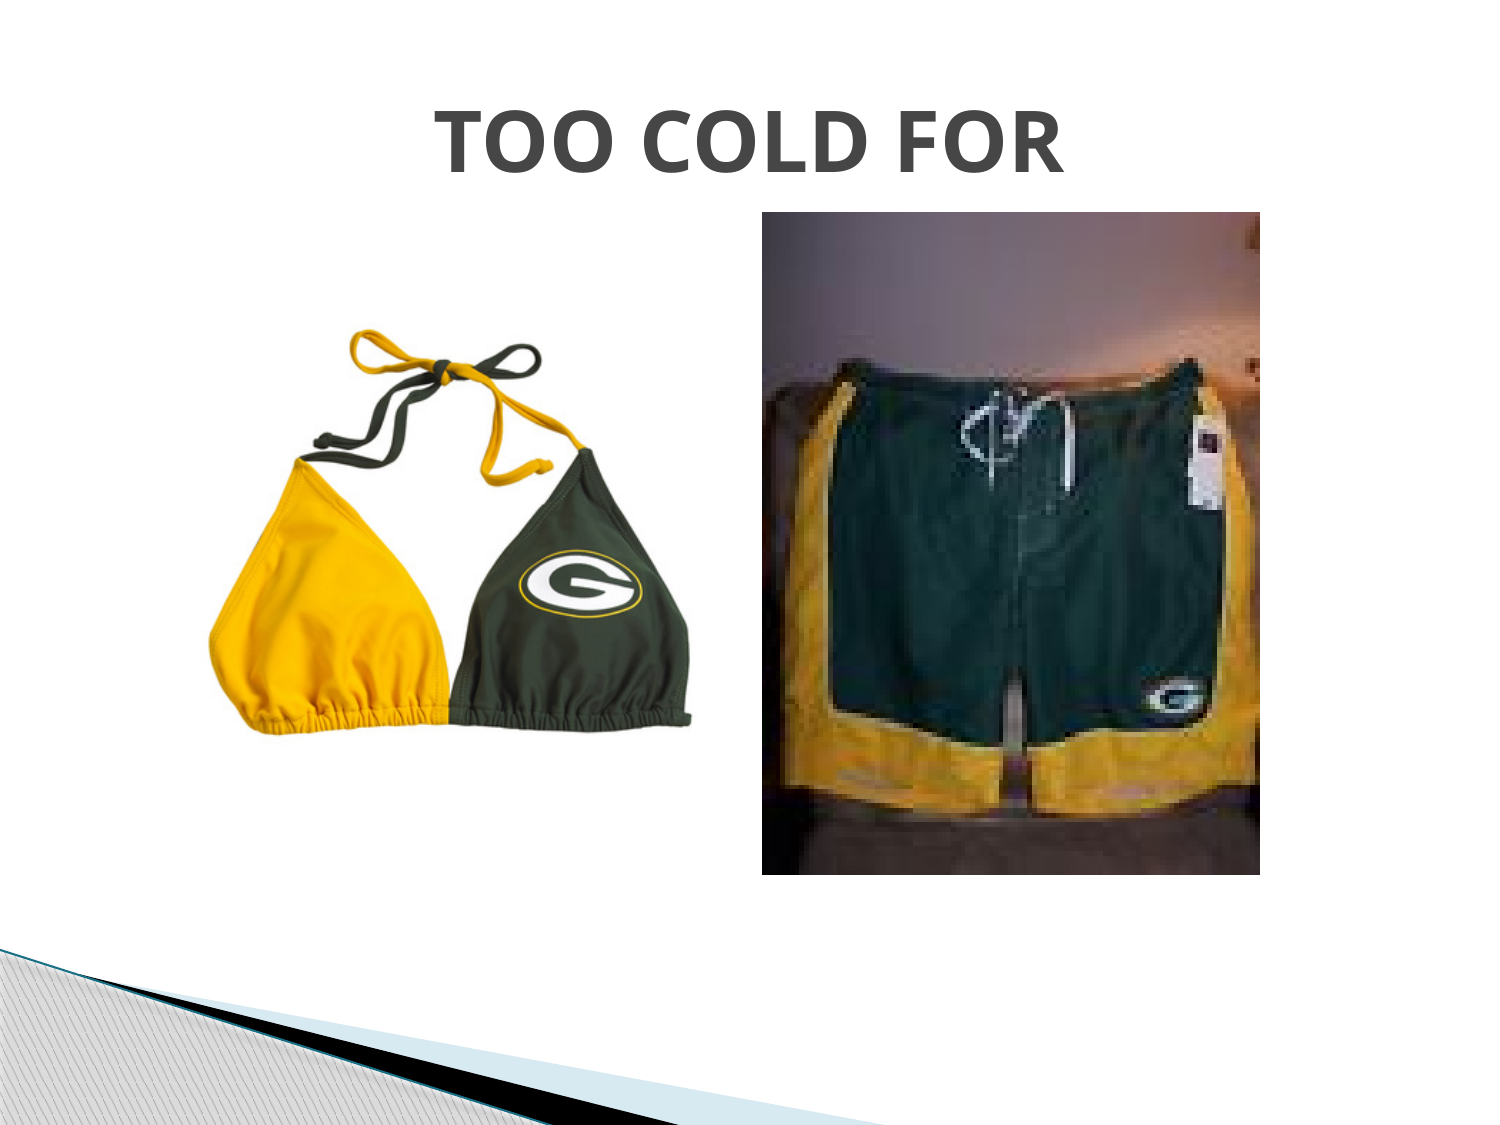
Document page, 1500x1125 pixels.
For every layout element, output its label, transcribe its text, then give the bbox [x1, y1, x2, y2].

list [199, 287, 701, 788]
title TOO COLD FOR [75, 45, 1425, 233]
picture [762, 212, 1260, 875]
